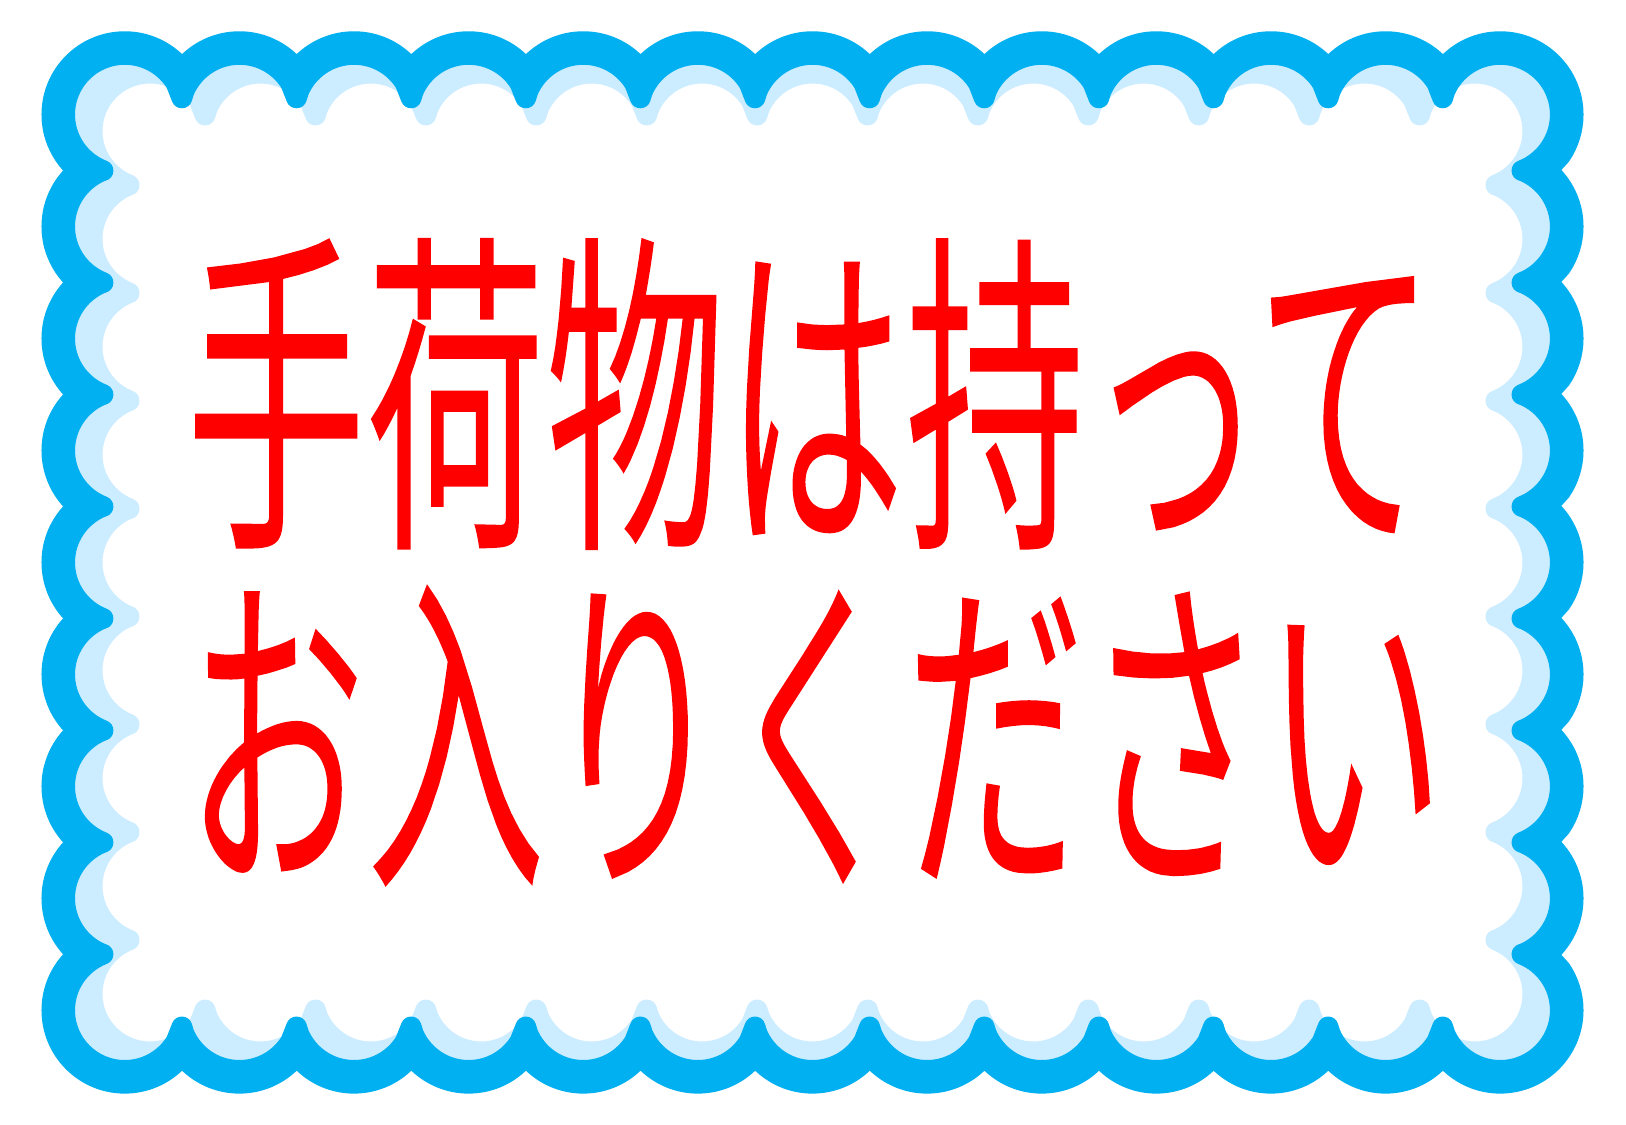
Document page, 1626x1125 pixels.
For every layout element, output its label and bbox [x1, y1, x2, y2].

text_box [1221, 58, 1323, 118]
text_box [301, 58, 404, 118]
text_box [187, 59, 286, 118]
text_box [1456, 59, 1548, 1066]
text_box [187, 1007, 286, 1066]
text_box [527, 58, 1098, 118]
text_box [301, 1007, 404, 1067]
text_box [414, 1007, 520, 1067]
text_box [1339, 1007, 1437, 1066]
text_box [1103, 58, 1210, 118]
text_box [414, 58, 520, 118]
text_box [77, 59, 169, 1066]
text_box [1103, 1007, 1210, 1067]
text_box [1221, 1007, 1323, 1067]
text_box [1339, 59, 1437, 118]
text_box [527, 1007, 1098, 1067]
text_box [49, 39, 1576, 1086]
